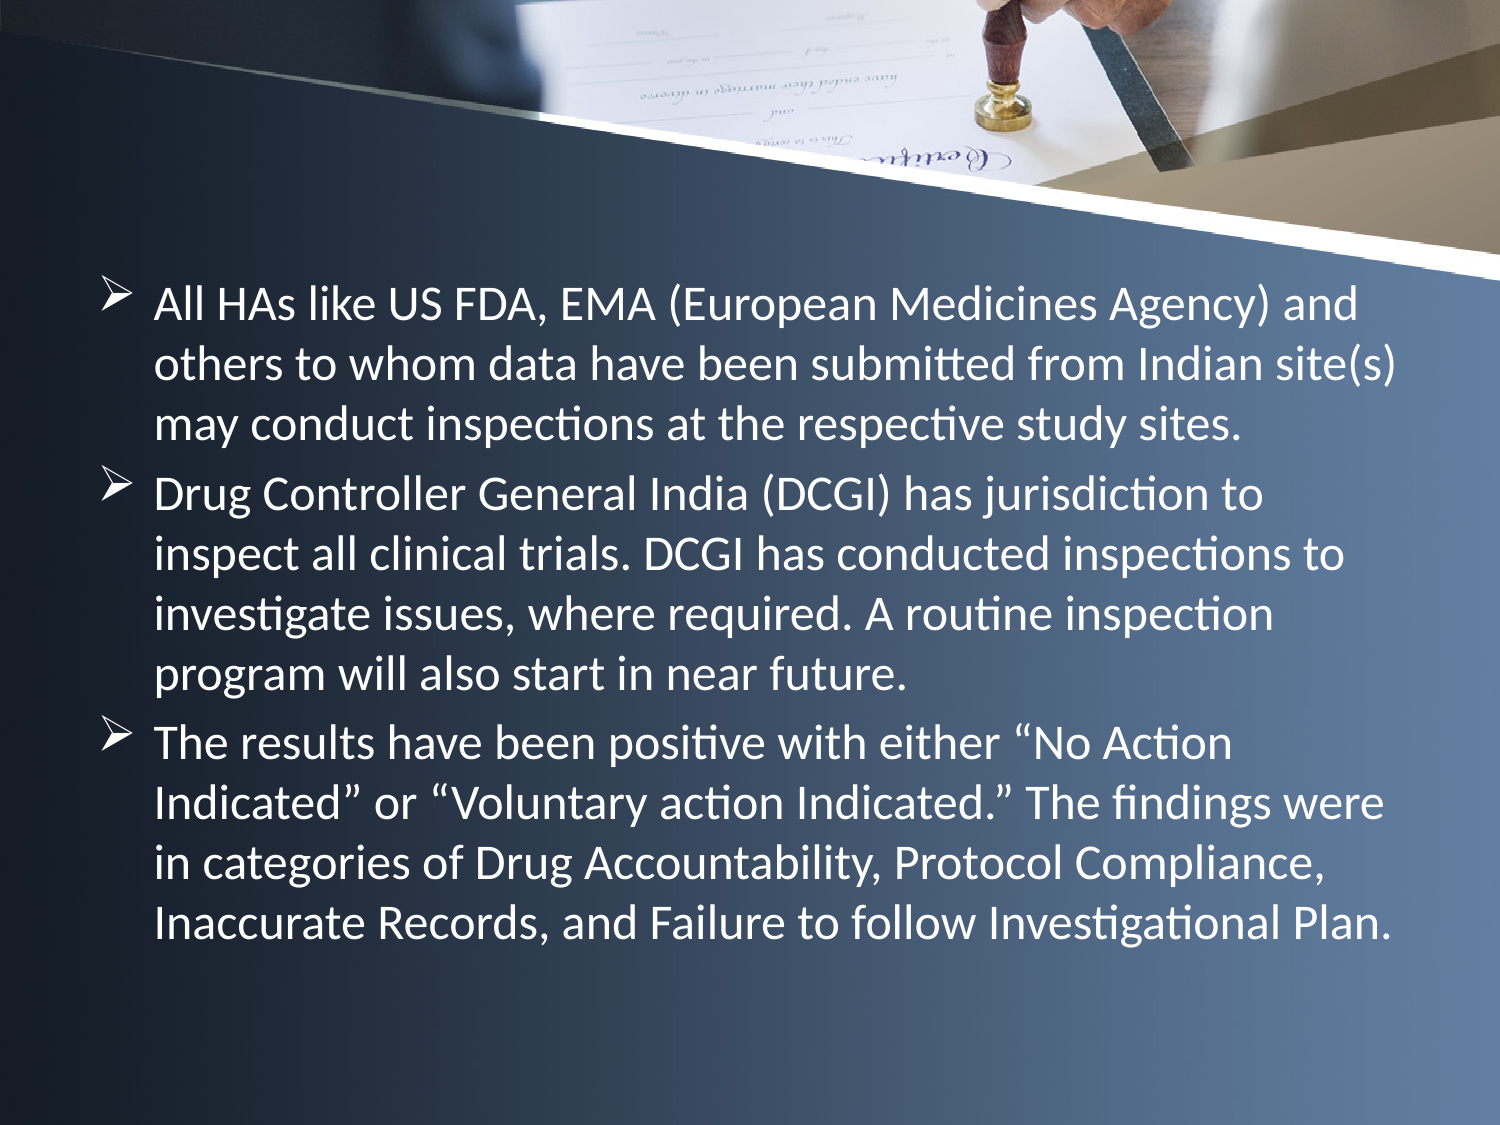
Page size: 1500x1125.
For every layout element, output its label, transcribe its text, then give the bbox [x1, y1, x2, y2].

list All HAs like US FDA, EMA (European Medicines Agency) and others to whom data have been submitted from Indian site(s) may conduct inspections at the respective study sites. Drug Controller General India (DCGI) has jurisdiction to inspect all clinical trials. DCGI has conducted inspections to investigate issues, where required. A routine inspection program will also start in near future. The results have been positive with either “No Action Indicated” or “Voluntary action Indicated.” The findings were in categories of Drug Accountability, Protocol Compliance, Inaccurate Records, and Failure to follow Investigational Plan. [82, 262, 1433, 1088]
picture [0, 0, 1500, 1125]
